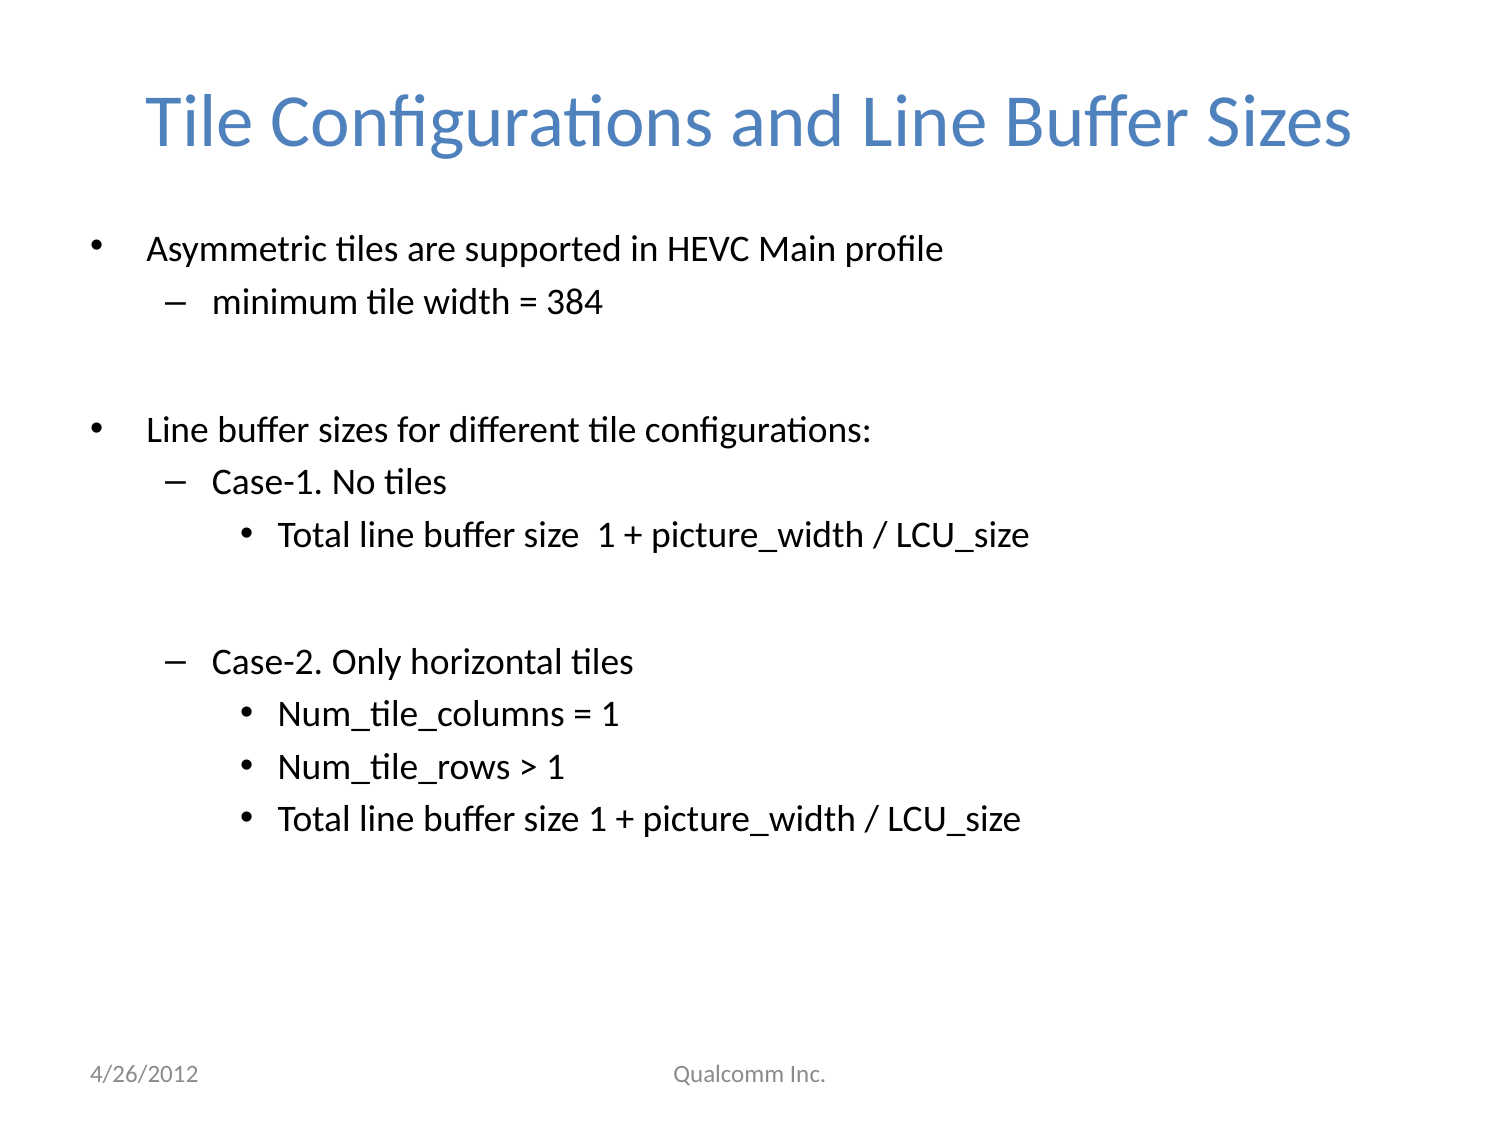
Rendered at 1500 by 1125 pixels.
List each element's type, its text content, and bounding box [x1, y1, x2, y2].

title Tile Configurations and Line Buffer Sizes [75, 45, 1425, 188]
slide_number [75, 1042, 425, 1103]
footer Qualcomm Inc. [512, 1042, 988, 1103]
